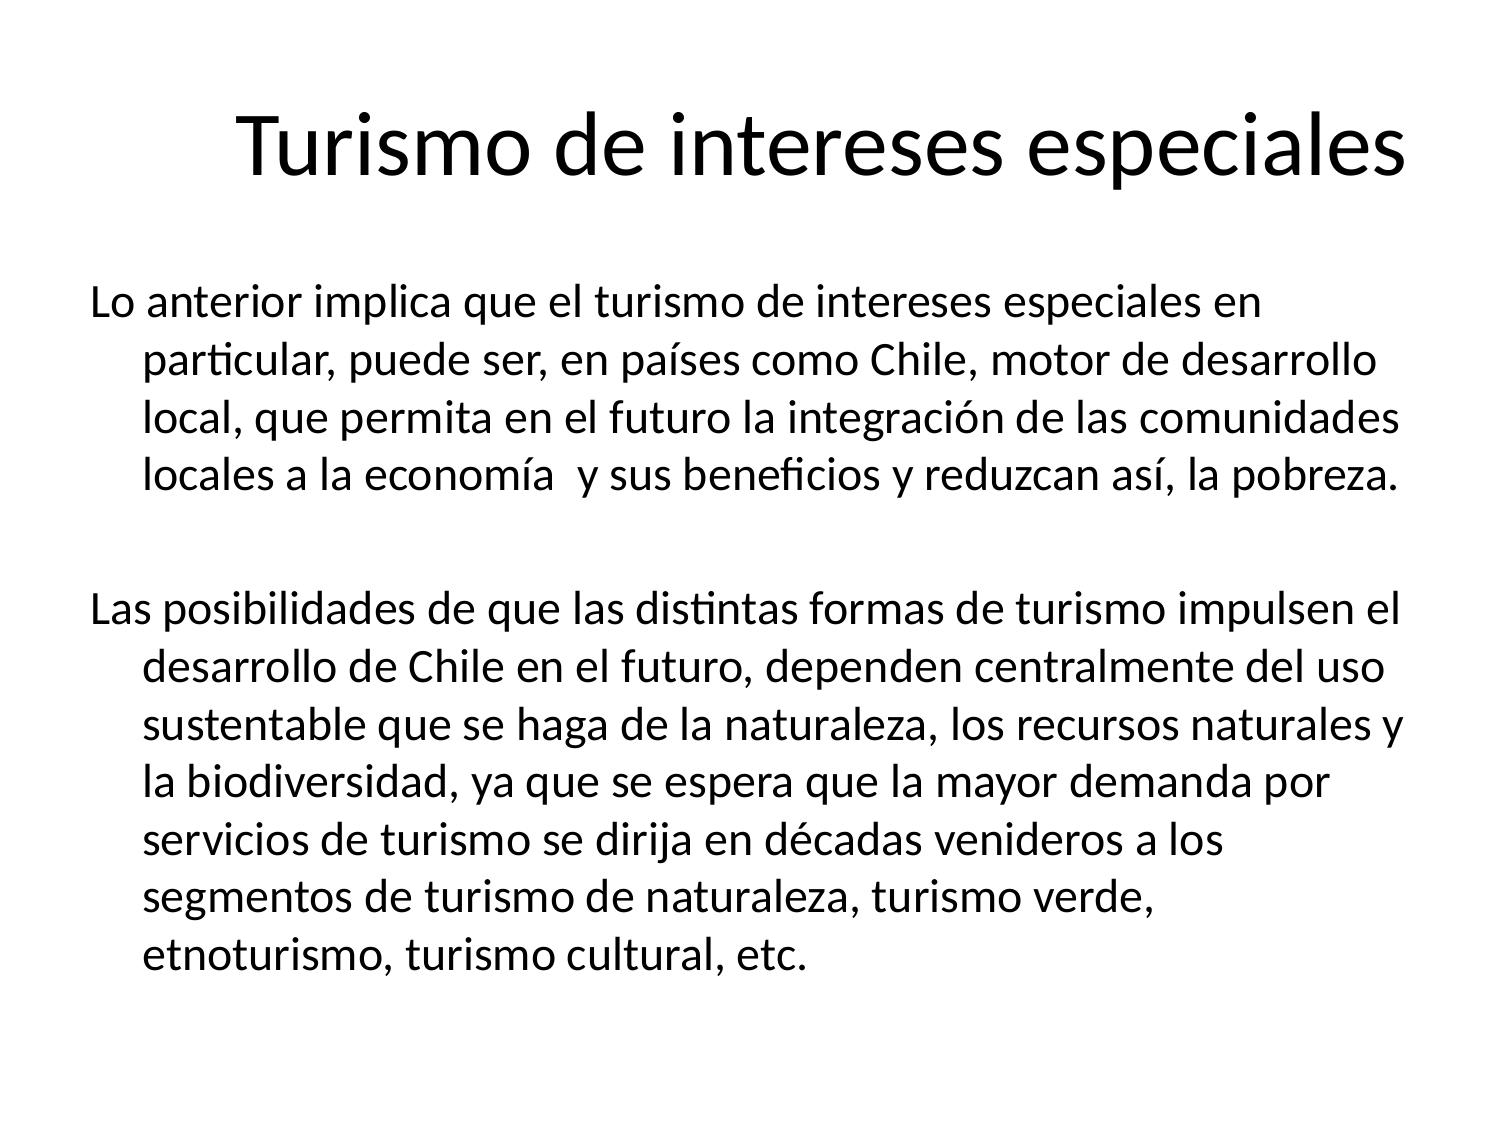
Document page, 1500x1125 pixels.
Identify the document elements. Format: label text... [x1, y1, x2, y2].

list Lo anterior implica que el turismo de intereses especiales en particular, puede ser, en países como Chile, motor de desarrollo local, que permita en el futuro la integración de las comunidades locales a la economía y sus beneficios y reduzcan así, la pobreza. Las posibilidades de que las distintas formas de turismo impulsen el desarrollo de Chile en el futuro, dependen centralmente del uso sustentable que se haga de la naturaleza, los recursos naturales y la biodiversidad, ya que se espera que la mayor demanda por servicios de turismo se dirija en décadas venideros a los segmentos de turismo de naturaleza, turismo verde, etnoturismo, turismo cultural, etc. [75, 262, 1425, 1005]
title Turismo de intereses especiales [75, 45, 1425, 233]
